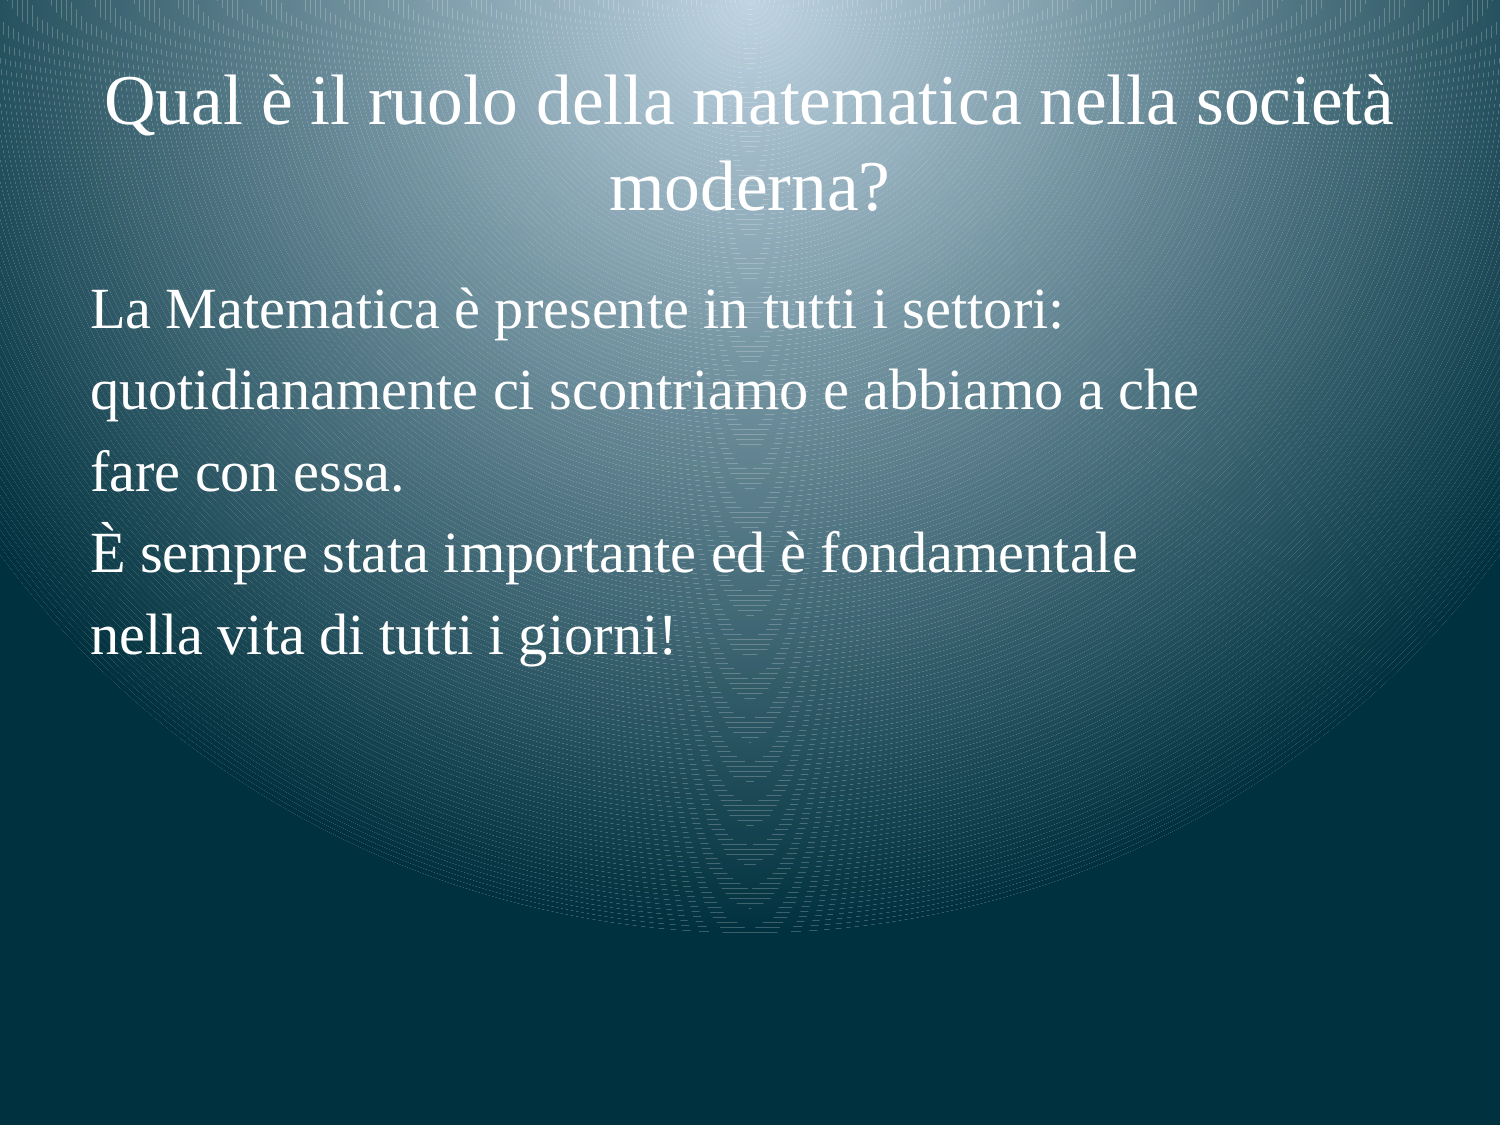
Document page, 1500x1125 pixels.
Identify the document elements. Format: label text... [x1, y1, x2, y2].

title Qual è il ruolo della matematica nella società moderna? [75, 45, 1425, 233]
list La Matematica è presente in tutti i settori: quotidianamente ci scontriamo e abbiamo a che fare con essa. È sempre stata importante ed è fondamentale nella vita di tutti i giorni! [75, 262, 1425, 1005]
